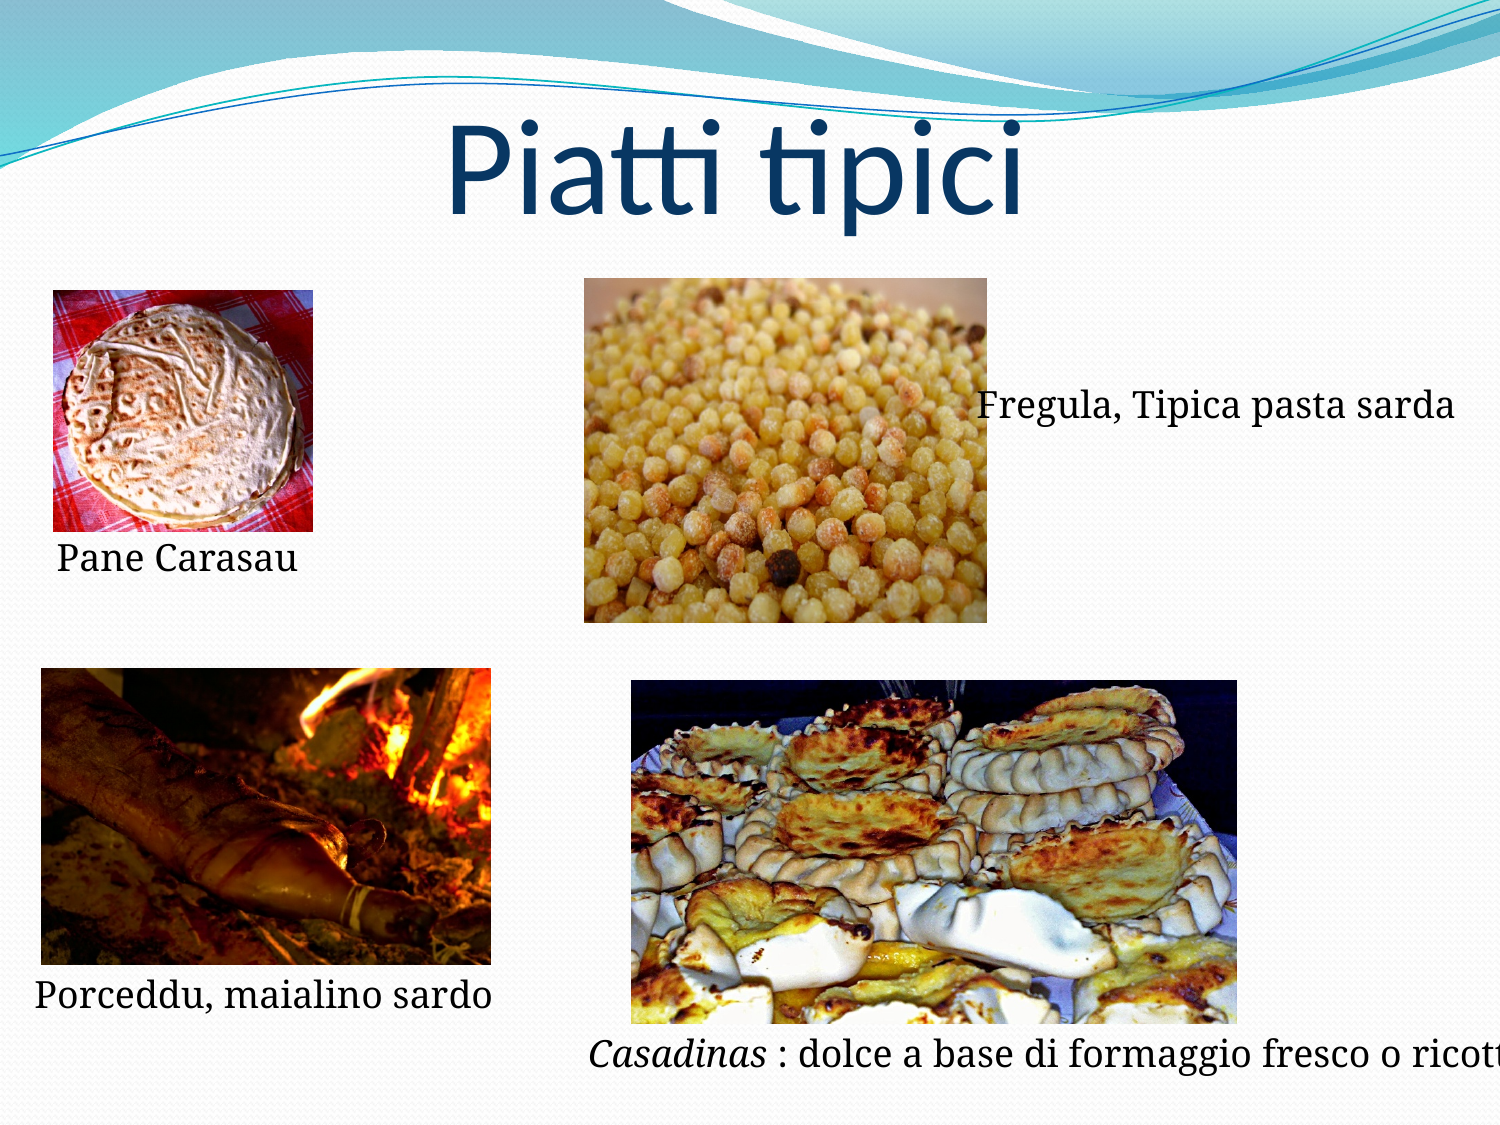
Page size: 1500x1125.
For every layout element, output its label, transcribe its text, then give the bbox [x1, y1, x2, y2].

text_box Pane Carasau [41, 527, 313, 587]
text_box Porceddu, maialino sardo [19, 964, 509, 1024]
picture [41, 668, 491, 966]
picture [584, 278, 987, 624]
title Piatti tipici [76, 54, 1427, 243]
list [52, 290, 314, 532]
text_box Casadinas : dolce a base di formaggio fresco o ricotta [573, 1023, 1500, 1083]
text_box Fregula, Tipica pasta sarda [993, 373, 1472, 434]
picture [631, 680, 1237, 1024]
